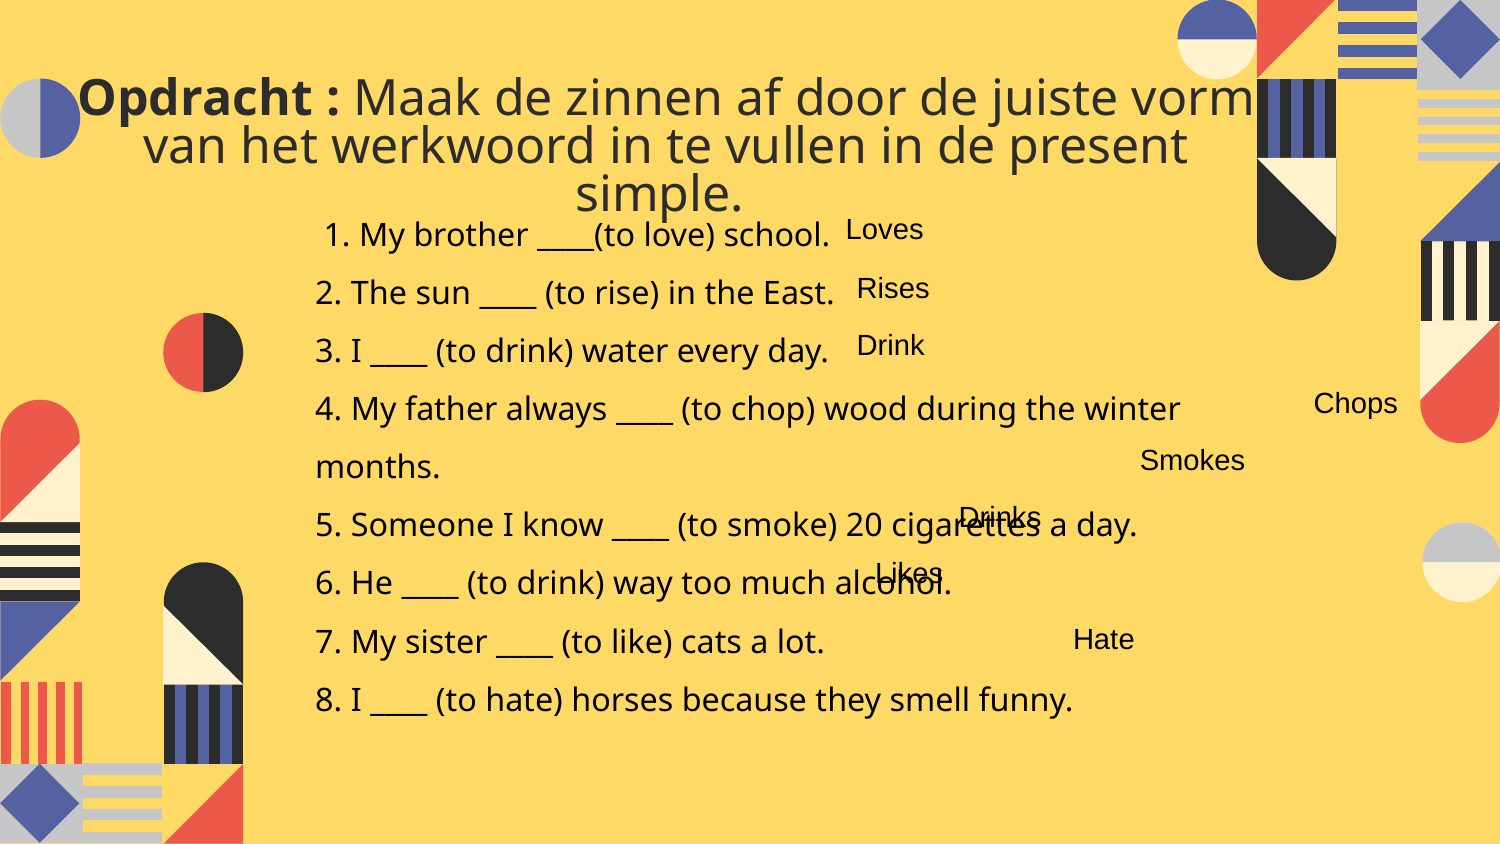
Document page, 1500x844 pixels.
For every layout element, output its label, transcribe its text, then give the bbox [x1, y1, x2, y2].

text_box Rises [841, 261, 952, 312]
text_box Likes [860, 547, 959, 597]
text_box Smokes [1125, 434, 1261, 484]
text_box Hate [1058, 612, 1158, 663]
text_box Drinks [943, 491, 1227, 541]
text_box Drink [841, 318, 1125, 369]
list Opdracht : Maak de zinnen af door de juiste vorm van het werkwoord in te vullen in de present simple. [72, 82, 1261, 215]
text_box 1. My brother ____(to love) school. 2. The sun ____ (to rise) in the East. 3. I ____ (to drink) water every day. 4. My father always ____ (to chop) wood during the winter months. 5. Someone I know ____ (to smoke) 20 cigarettes a day. 6. He ____ (to drink) way too much alcohol. 7. My sister ____ (to like) cats a lot. 8. I ____ (to hate) horses because they smell funny. [300, 187, 1299, 726]
text_box Loves [830, 202, 988, 253]
text_box Chops [1298, 376, 1437, 427]
text_box [1488, 241, 1500, 321]
